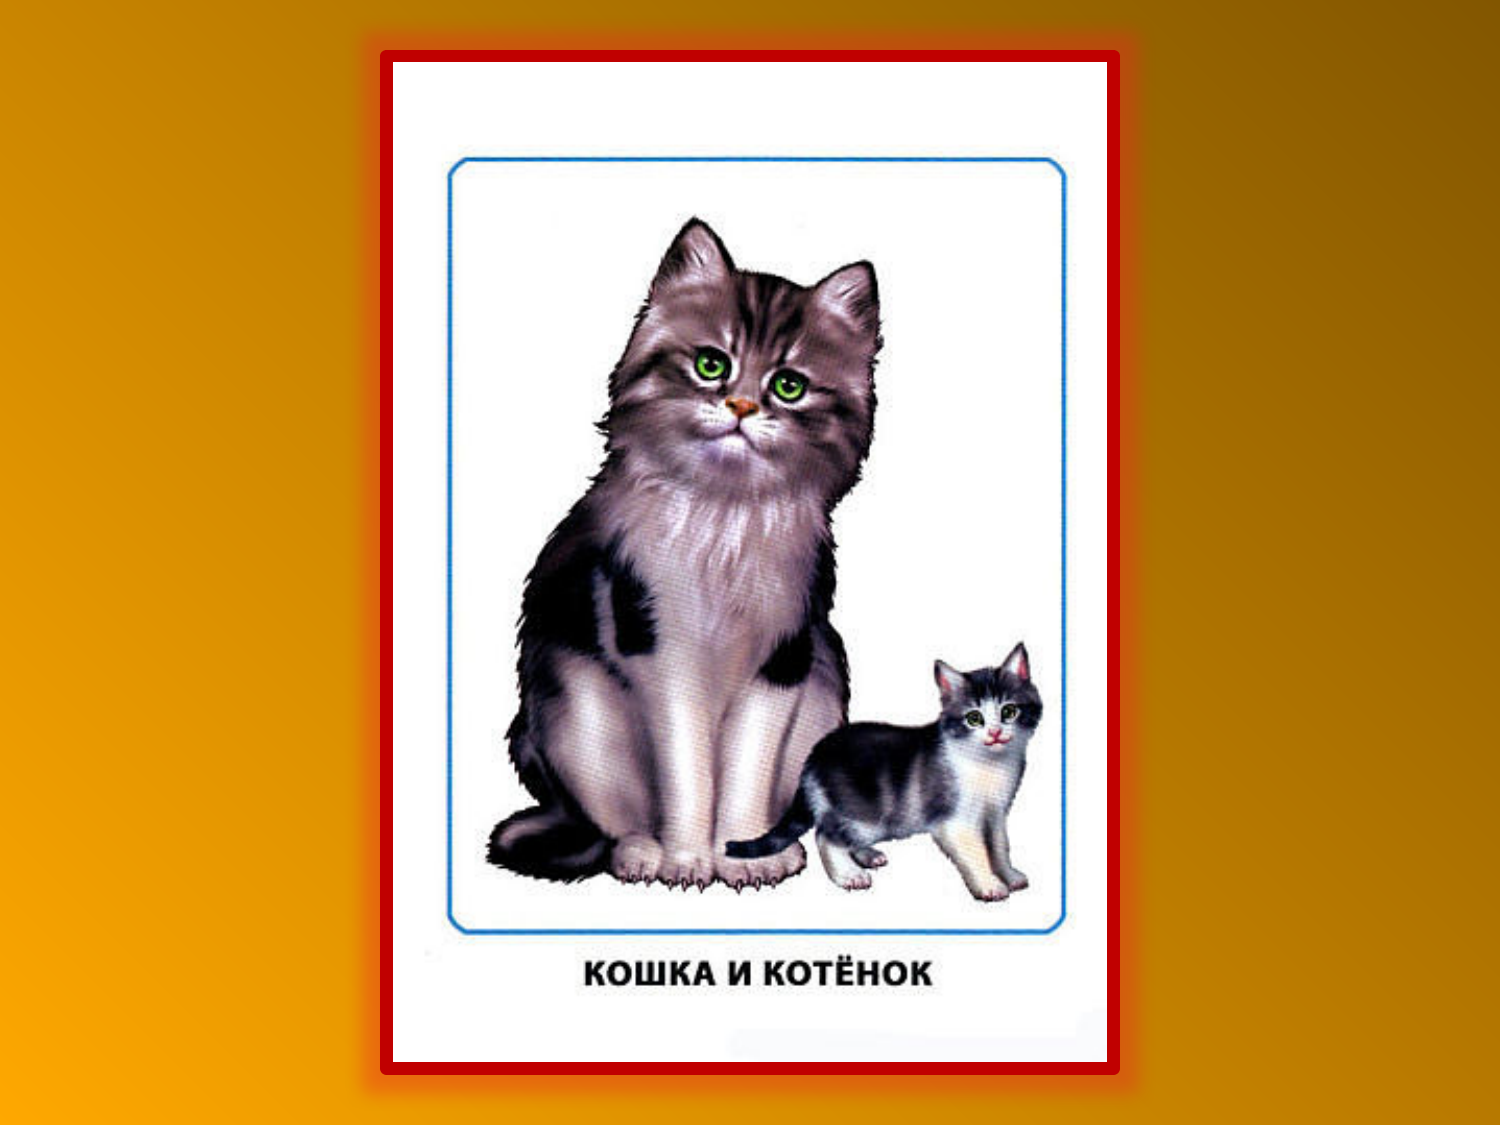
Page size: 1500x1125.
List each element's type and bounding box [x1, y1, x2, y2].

picture [392, 62, 1108, 1063]
